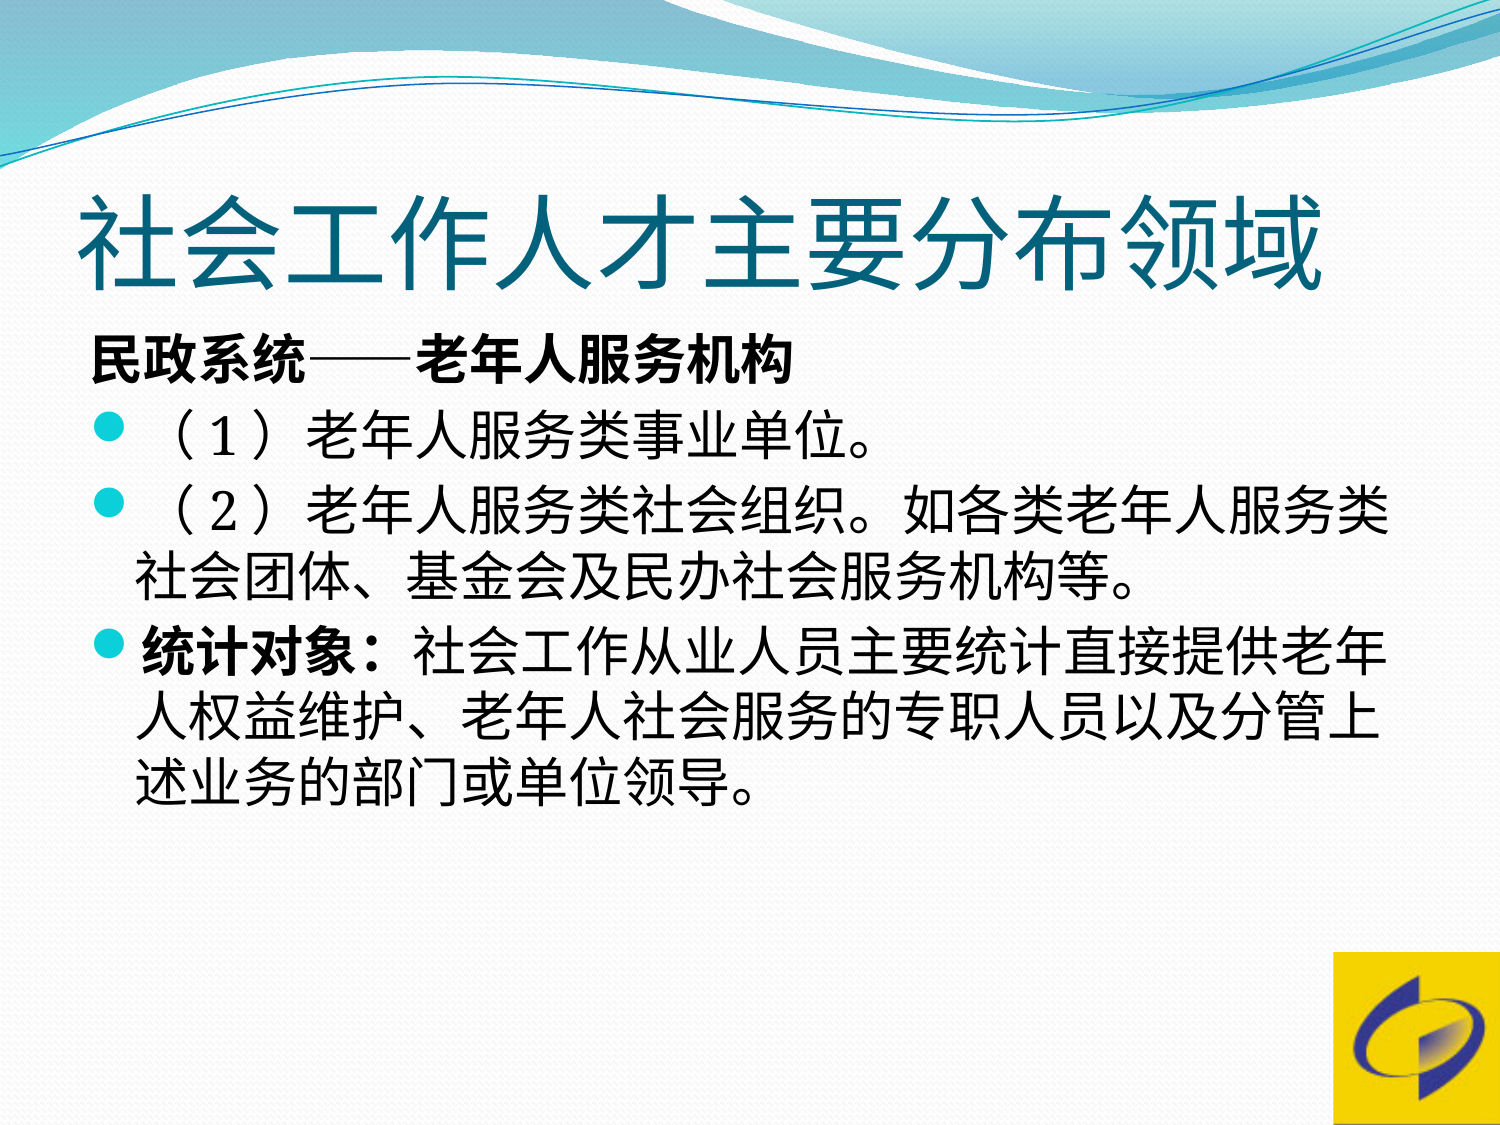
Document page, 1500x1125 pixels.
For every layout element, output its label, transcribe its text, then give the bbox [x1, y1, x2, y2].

title 社会工作人才主要分布领域 [75, 115, 1425, 303]
picture [1333, 952, 1500, 1125]
list 民政系统——老年人服务机构 （1）老年人服务类事业单位。 （2）老年人服务类社会组织。如各类老年人服务类社会团体、基金会及民办社会服务机构等。 统计对象：社会工作从业人员主要统计直接提供老年人权益维护、老年人社会服务的专职人员以及分管上述业务的部门或单位领导。 [75, 317, 1425, 1038]
